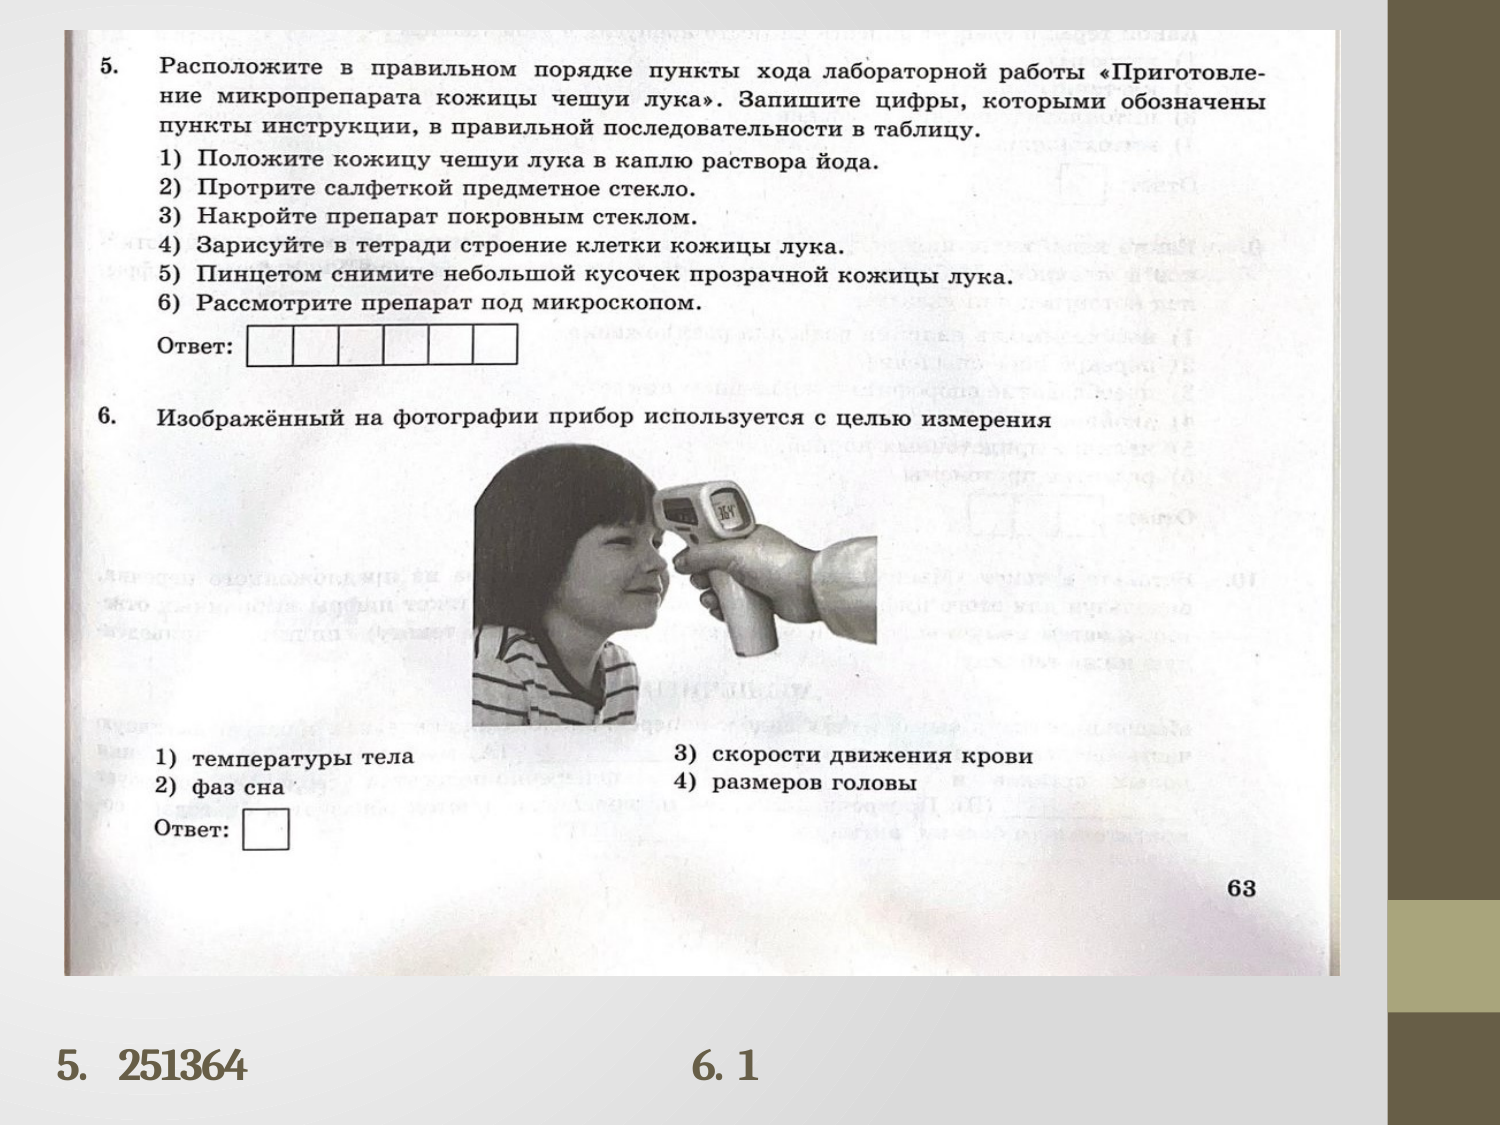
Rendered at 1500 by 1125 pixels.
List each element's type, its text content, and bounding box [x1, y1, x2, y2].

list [64, 30, 1342, 977]
title 5. 251364 6. 1 [41, 999, 1317, 1098]
